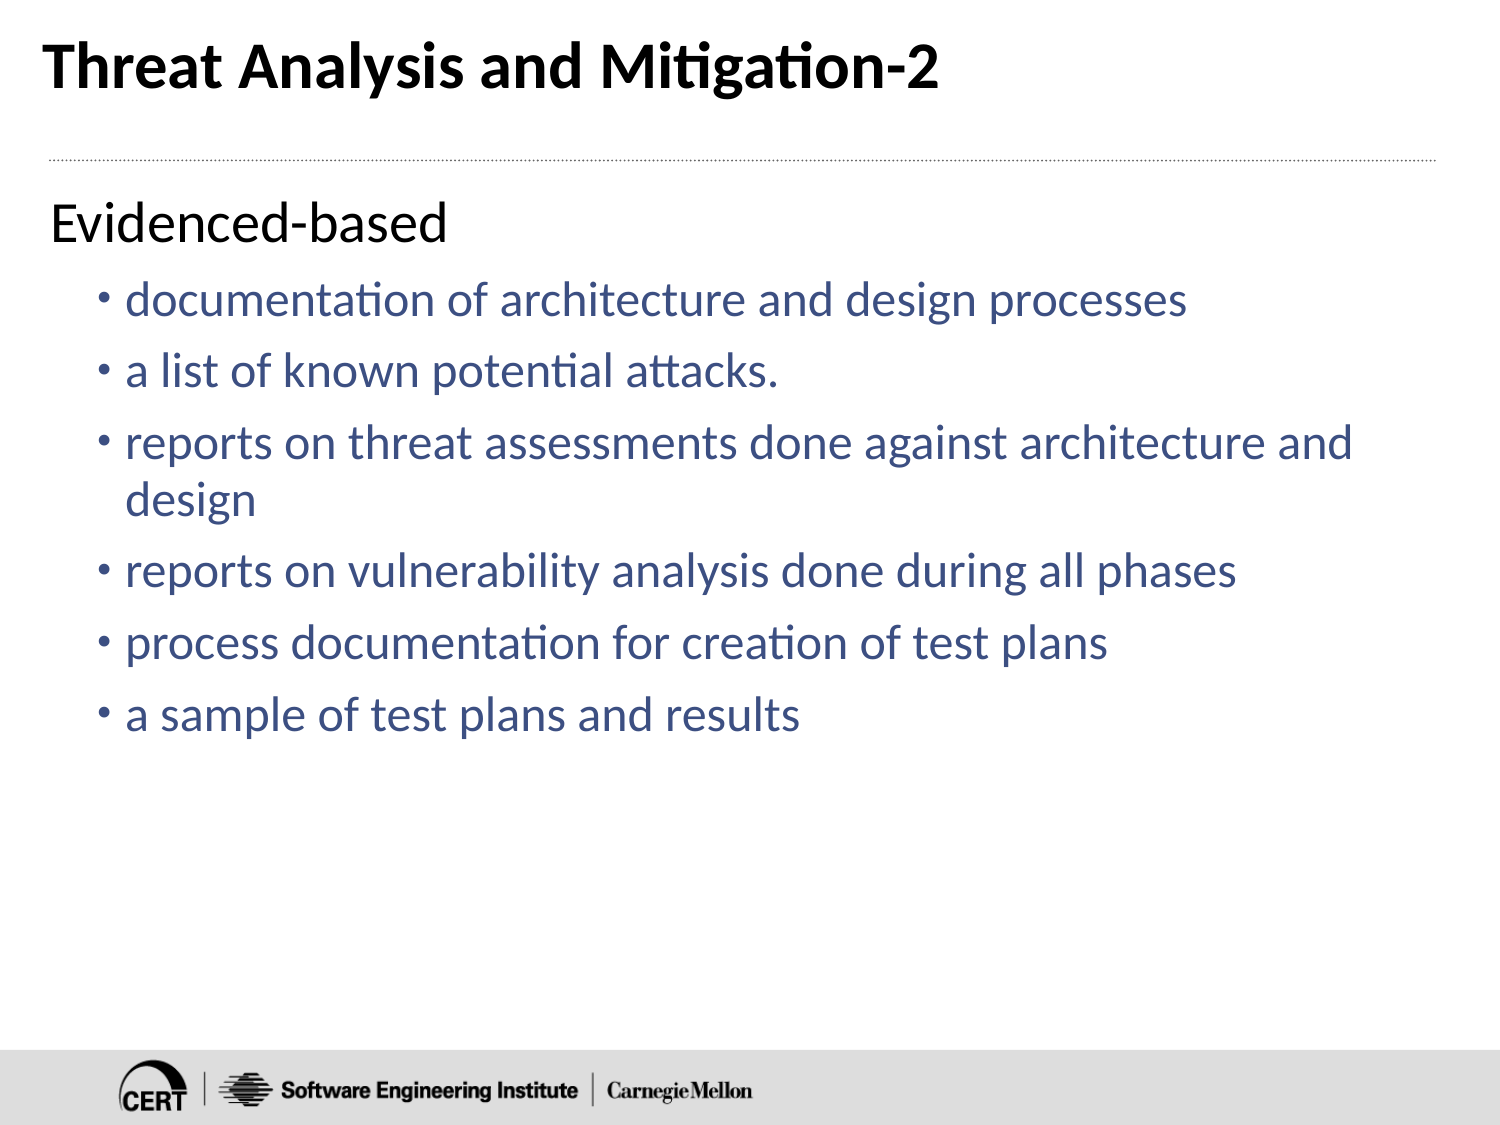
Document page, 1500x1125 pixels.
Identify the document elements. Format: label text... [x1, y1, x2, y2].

title Threat Analysis and Mitigation-2 [42, 37, 1434, 155]
picture [102, 1056, 765, 1117]
list Evidenced-based documentation of architecture and design processes a list of known potential attacks. reports on threat assessments done against architecture and design reports on vulnerability analysis done during all phases process documentation for creation of test plans a sample of test plans and results [49, 187, 1438, 1001]
